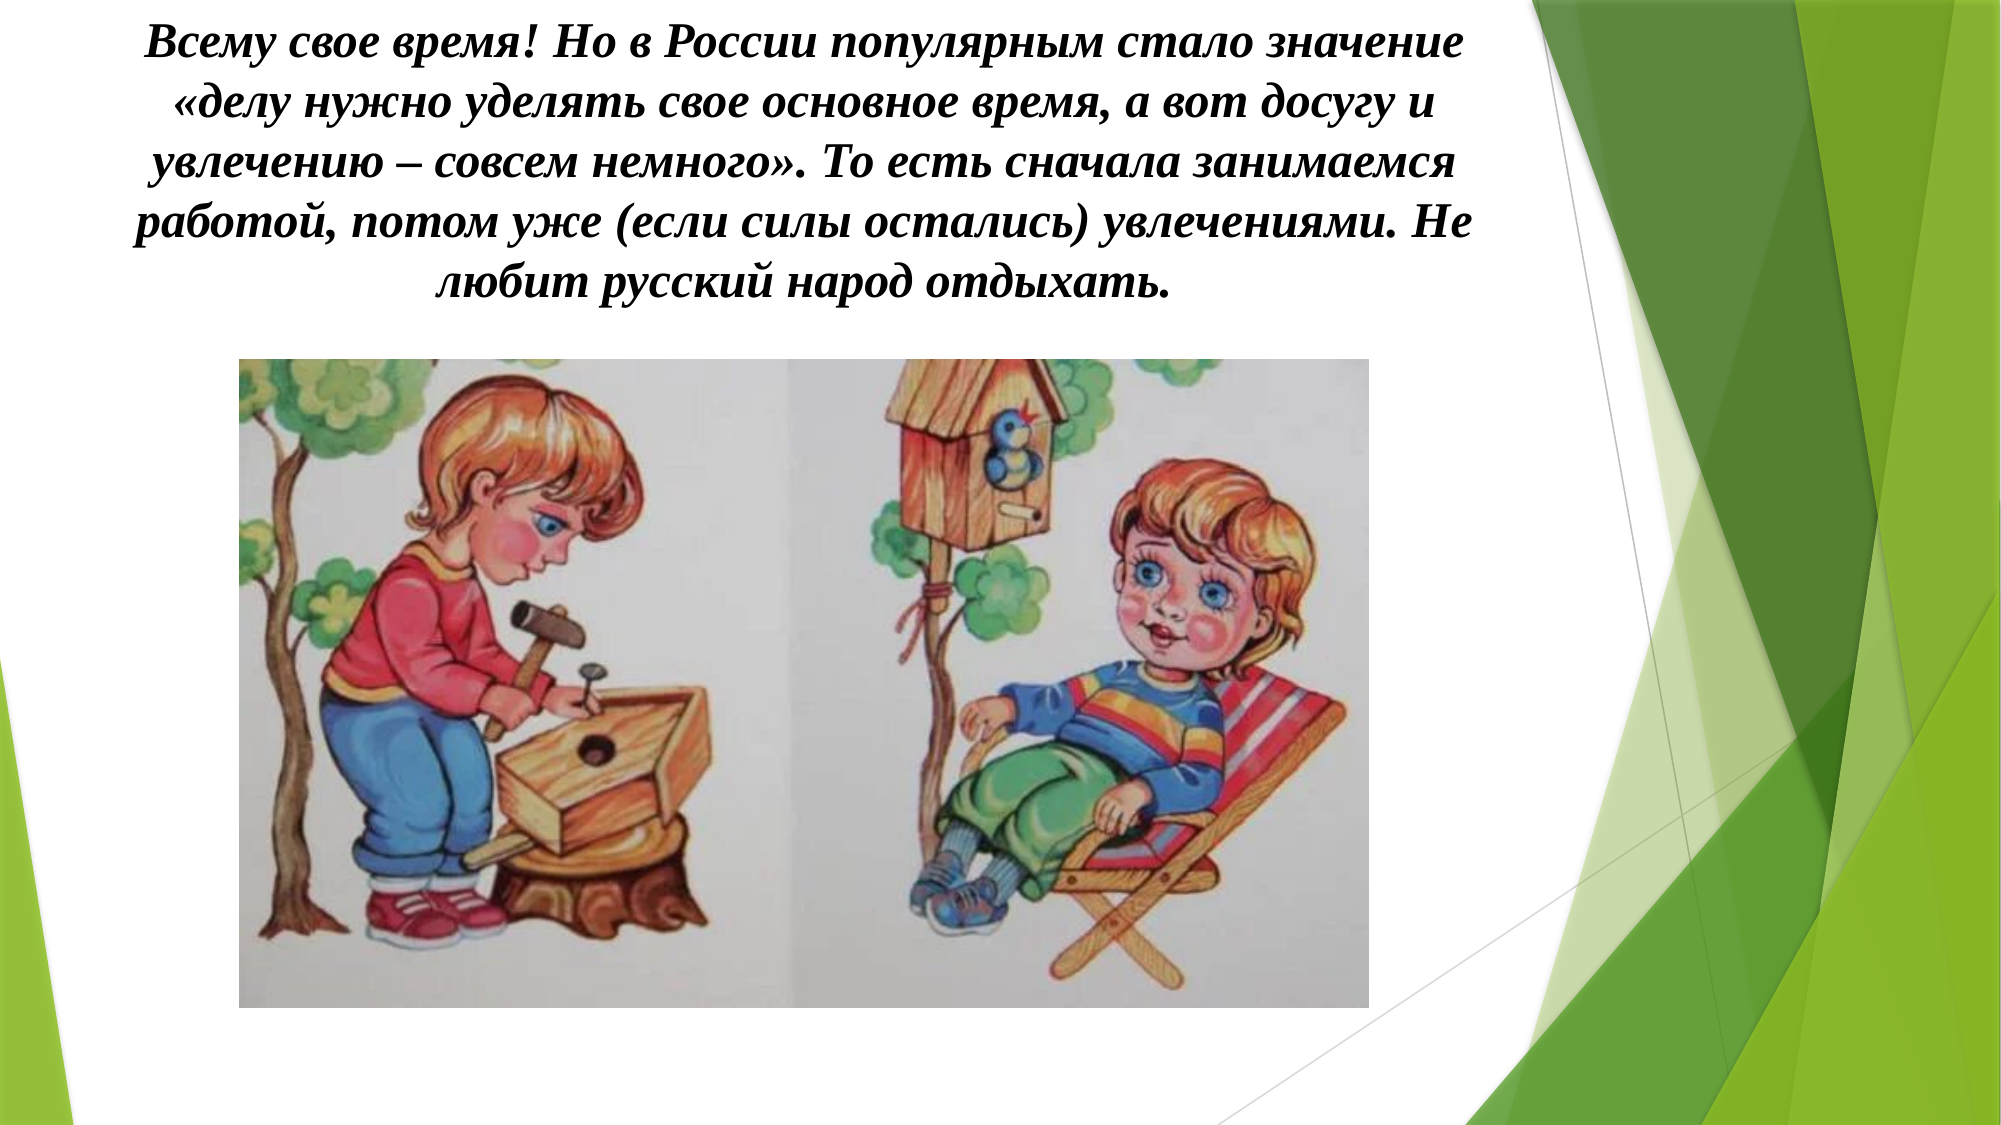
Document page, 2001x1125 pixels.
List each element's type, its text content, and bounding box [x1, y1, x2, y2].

title Всему свое время! Но в России популярным стало значение «делу нужно уделять свое основное время, а вот досугу и увлечению – совсем немного». То есть сначала занимаемся работой, потом уже (если силы остались) увлечениями. Не любит русский народ отдыхать. [99, 0, 1510, 217]
picture [239, 359, 1369, 1008]
